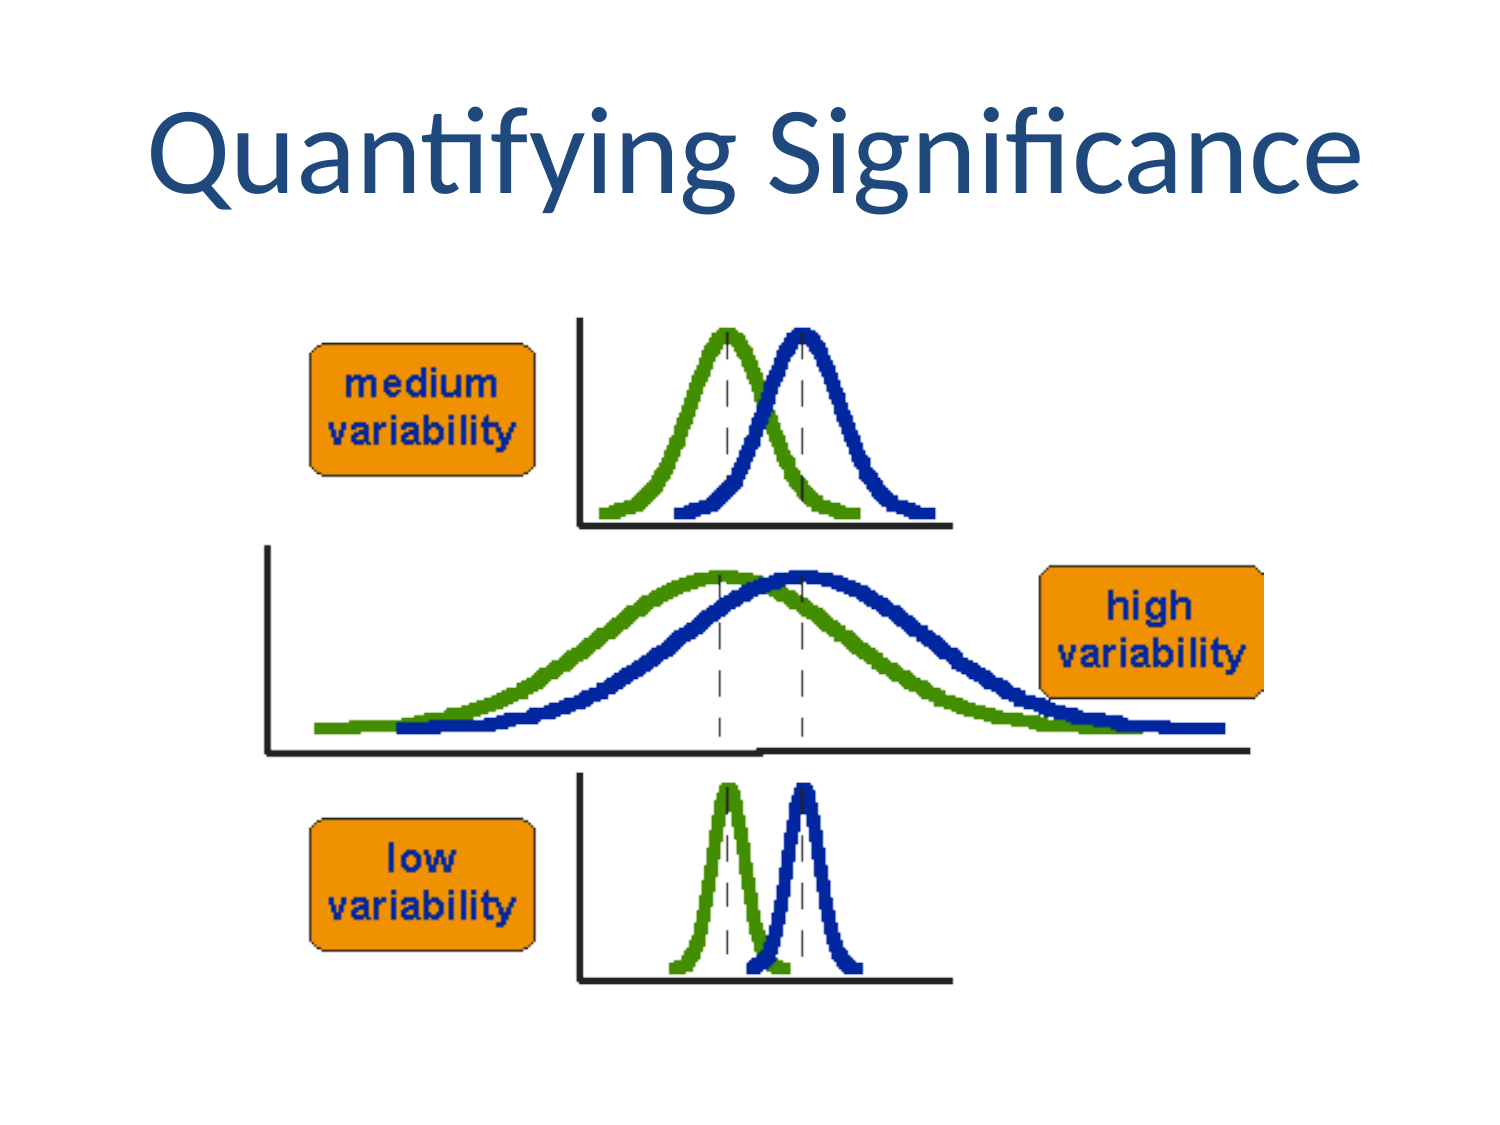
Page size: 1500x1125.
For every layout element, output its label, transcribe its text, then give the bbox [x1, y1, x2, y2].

picture [262, 313, 1264, 988]
text_box Quantifying Significance [62, 50, 1450, 238]
